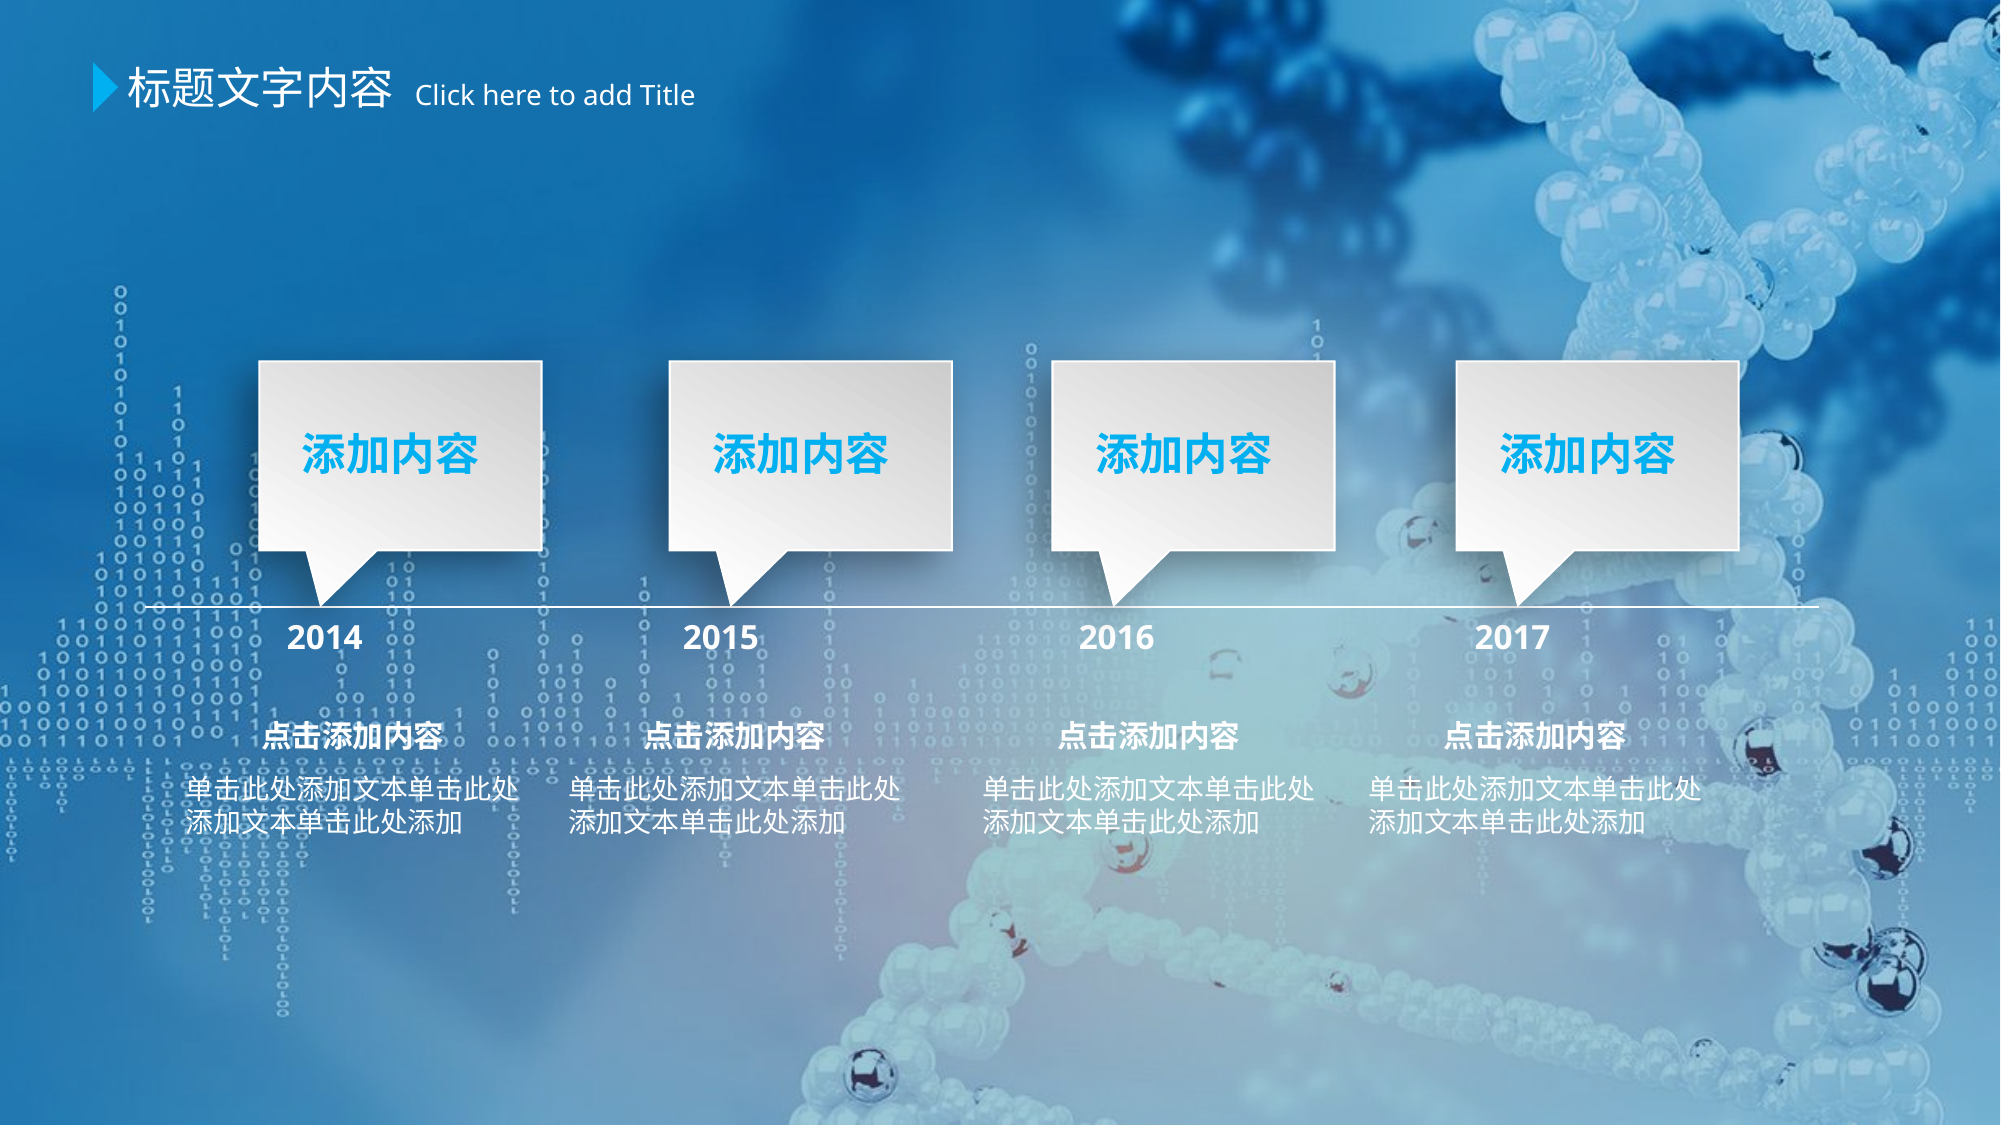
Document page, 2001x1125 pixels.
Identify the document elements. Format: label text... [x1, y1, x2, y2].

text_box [669, 361, 952, 551]
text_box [1353, 709, 1722, 847]
text_box 2016 [1063, 609, 1170, 664]
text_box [1052, 361, 1335, 551]
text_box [1456, 361, 1739, 551]
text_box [259, 361, 542, 551]
picture [0, 0, 2001, 1125]
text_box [553, 709, 921, 847]
text_box 2014 [272, 609, 378, 664]
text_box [171, 709, 539, 847]
text_box 2017 [1459, 609, 1566, 664]
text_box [967, 709, 1335, 847]
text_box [93, 52, 719, 122]
text_box 2015 [668, 609, 774, 664]
